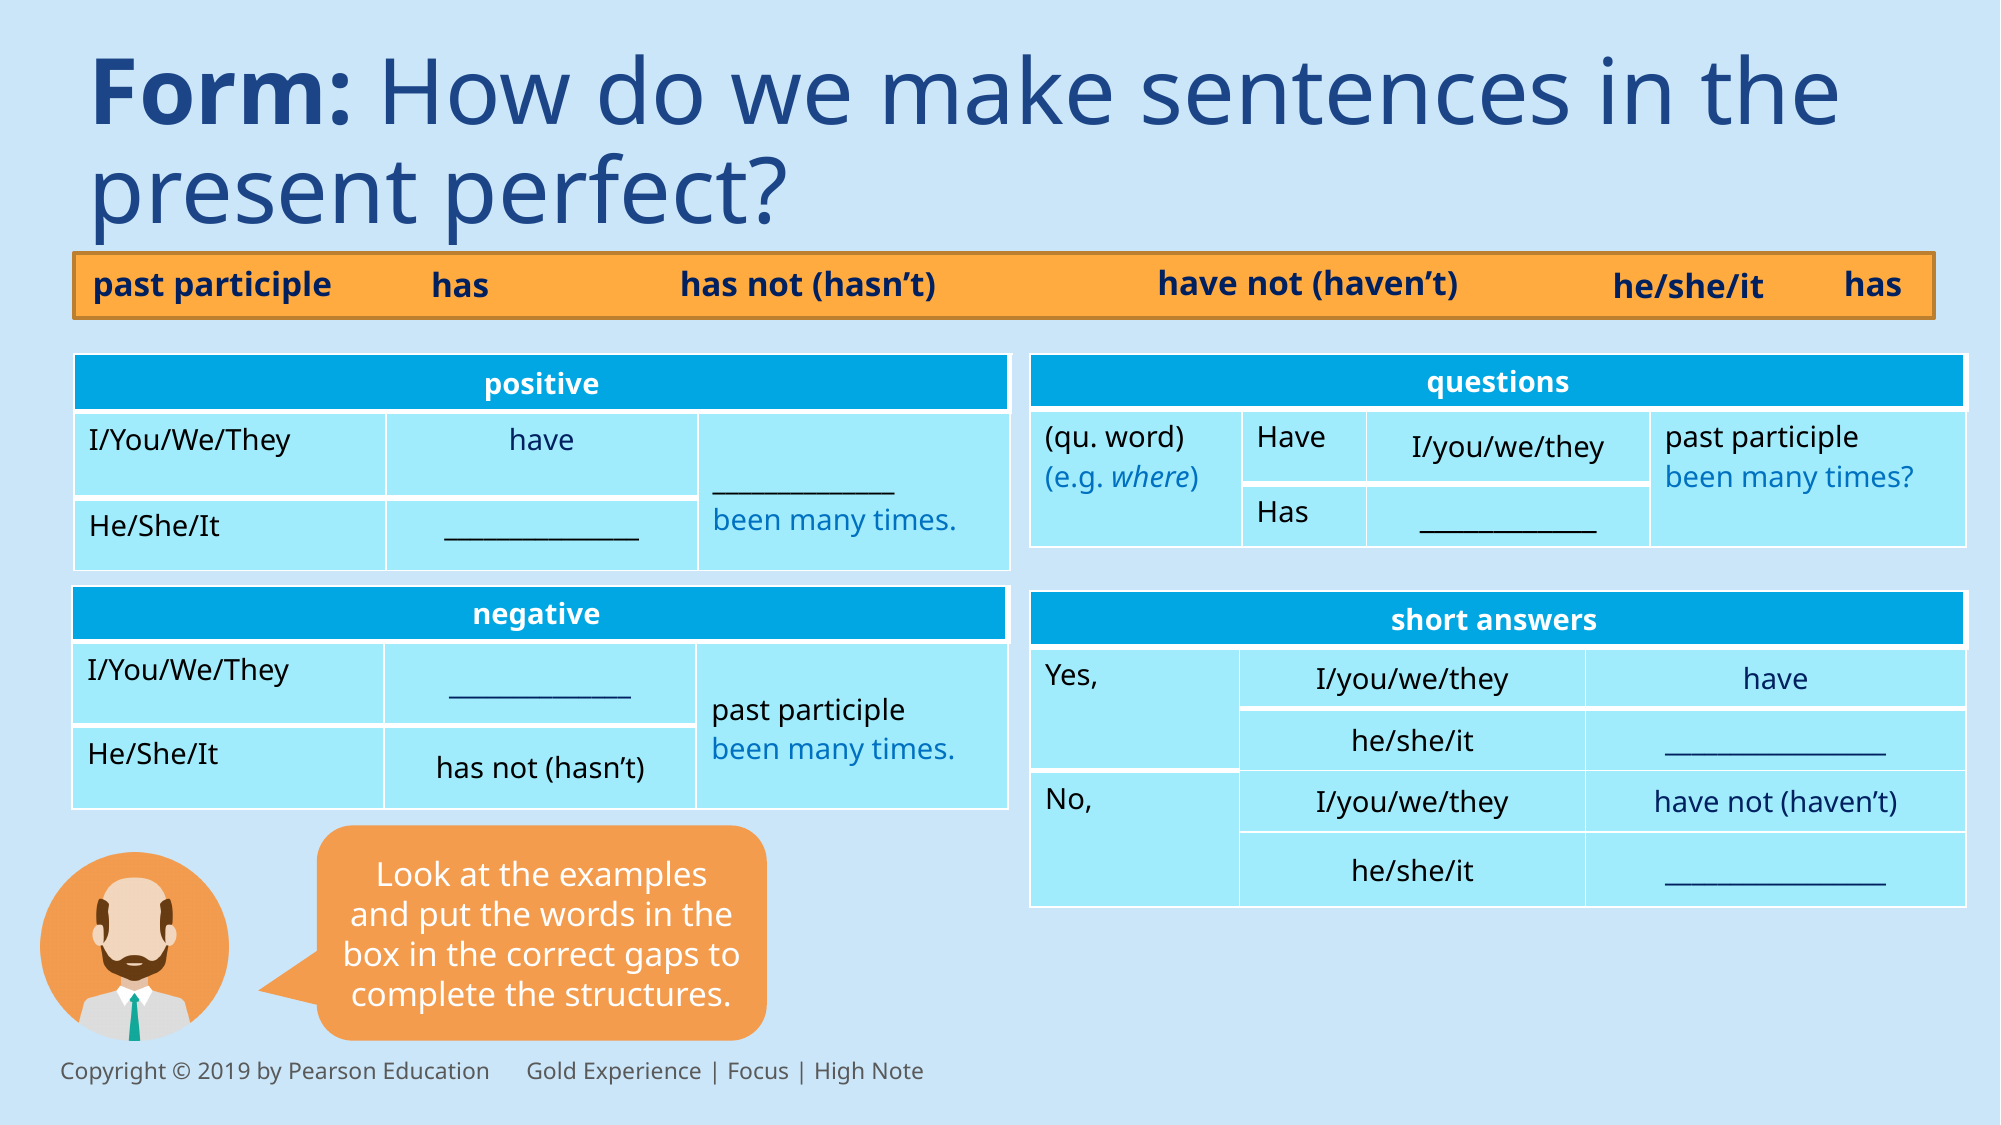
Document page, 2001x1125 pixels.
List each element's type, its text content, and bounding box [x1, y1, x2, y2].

text_box he/she/it [1597, 257, 1780, 313]
table_cell Has [1243, 487, 1366, 546]
table_cell he/she/it [1240, 833, 1585, 906]
table_cell have [387, 414, 697, 495]
table_cell No, [1031, 773, 1239, 906]
table_cell he/she/it [1240, 711, 1585, 770]
title Form: How do we make sentences in the present perfect? [73, 37, 1879, 251]
text_box has [1829, 255, 1917, 311]
table_cell ______________ [385, 644, 695, 723]
table_cell past participle been many times? [1651, 412, 1965, 546]
table_cell I/You/We/They [75, 414, 385, 495]
table_cell I/you/we/they [1240, 650, 1585, 706]
text_box Look at the examples and put the words in the box in the correct gaps to complete the structures. [256, 823, 769, 1040]
table_cell have [1586, 650, 1965, 706]
table_header positive [75, 355, 1007, 409]
text_box past participle [77, 255, 348, 311]
picture [39, 852, 229, 1041]
table_header negative [73, 587, 1005, 639]
table_cell past participle been many times. [697, 644, 1007, 808]
table_cell I/You/We/They [73, 644, 383, 723]
table_cell has not (hasn’t) [385, 728, 695, 808]
table_cell Yes, [1031, 650, 1239, 768]
table_cell He/She/It [75, 501, 385, 570]
table_cell Have [1243, 412, 1366, 481]
text_box [72, 251, 1936, 320]
table_cell I/you/we/they [1240, 771, 1585, 831]
text_box has [416, 256, 504, 312]
table_cell _________________ [1586, 833, 1965, 906]
text_box has not (hasn’t) [665, 256, 952, 311]
footer Copyright © 2019 by Pearson Education Gold Experience | Focus | High Note [45, 1040, 1084, 1101]
text_box have not (haven’t) [1142, 254, 1474, 310]
table_header questions [1031, 355, 1963, 406]
table_cell have not (haven’t) [1586, 771, 1965, 831]
table_cell _______________ [387, 501, 697, 570]
table_cell (qu. word) (e.g. where) [1031, 412, 1241, 546]
table_cell ______________ been many times. [699, 414, 1009, 570]
table_cell _________________ [1586, 711, 1965, 770]
table_header short answers [1031, 592, 1963, 644]
table_cell I/you/we/they [1367, 412, 1649, 481]
table_cell He/She/It [73, 728, 383, 808]
table_cell ____________ [1367, 487, 1649, 546]
